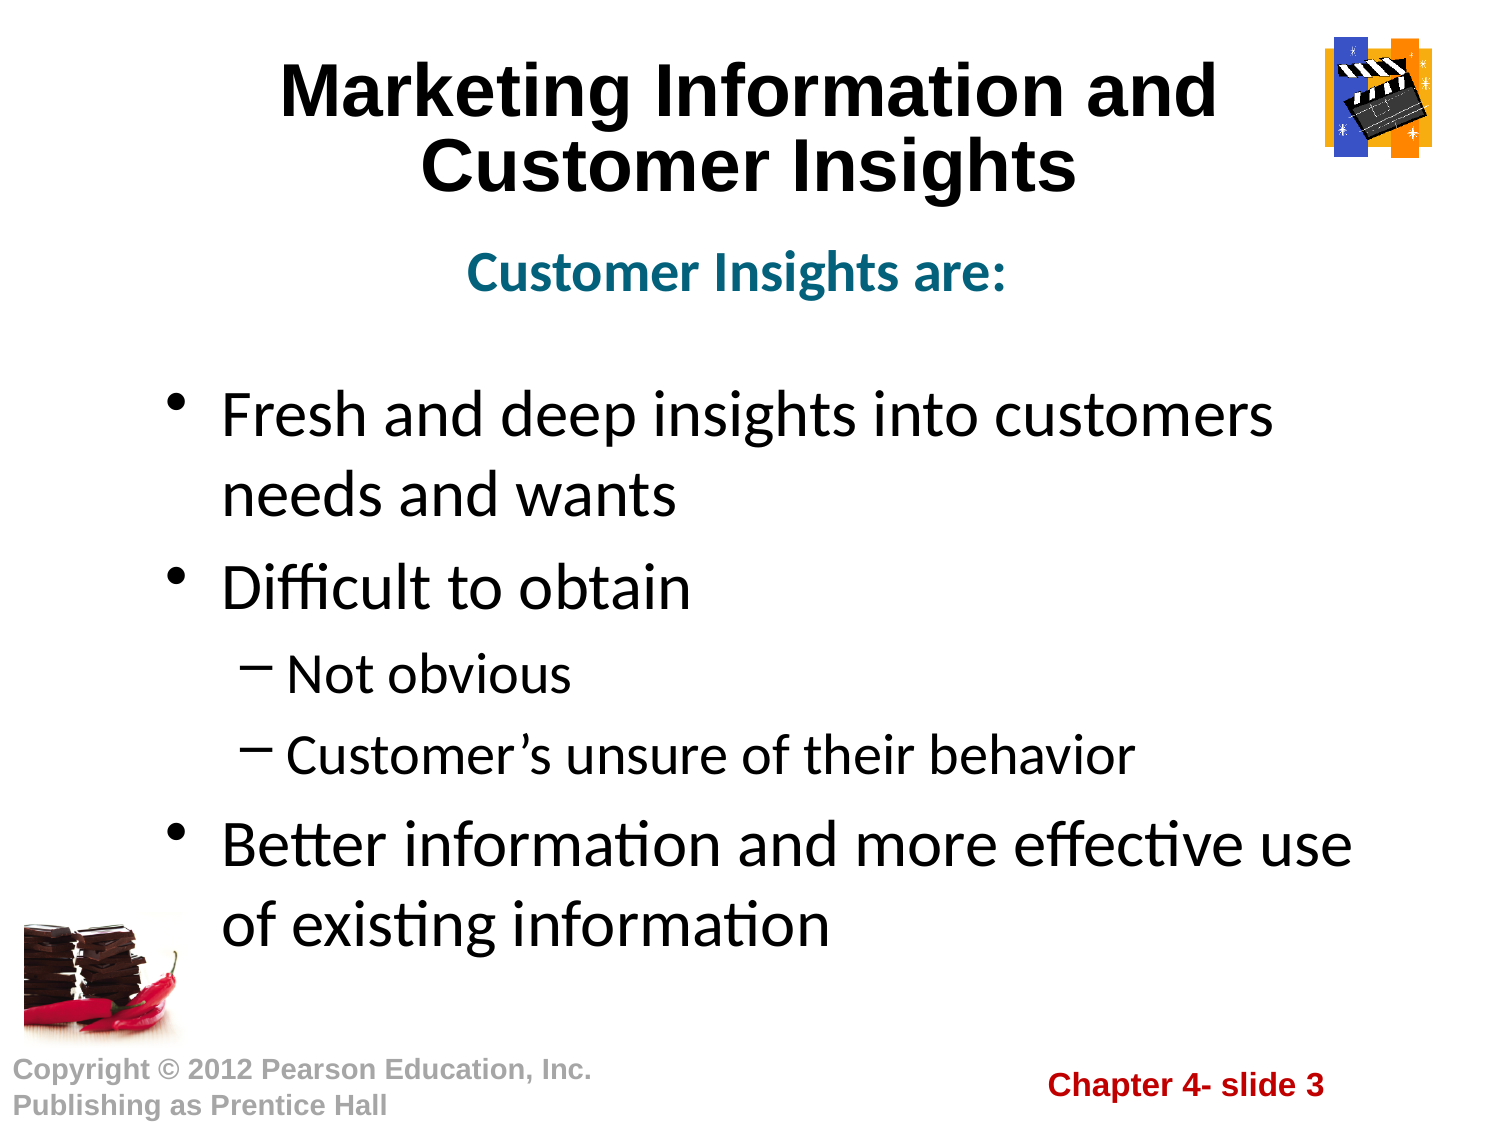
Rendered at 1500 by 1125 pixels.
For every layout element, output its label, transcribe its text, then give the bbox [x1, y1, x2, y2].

picture [24, 912, 191, 1050]
list Fresh and deep insights into customers needs and wants Difficult to obtain Not obvious Customer’s unsure of their behavior Better information and more effective use of existing information [149, 362, 1426, 1038]
title Marketing Information and Customer Insights [112, 37, 1388, 226]
list Customer Insights are: [149, 237, 1326, 301]
picture [1324, 37, 1432, 159]
